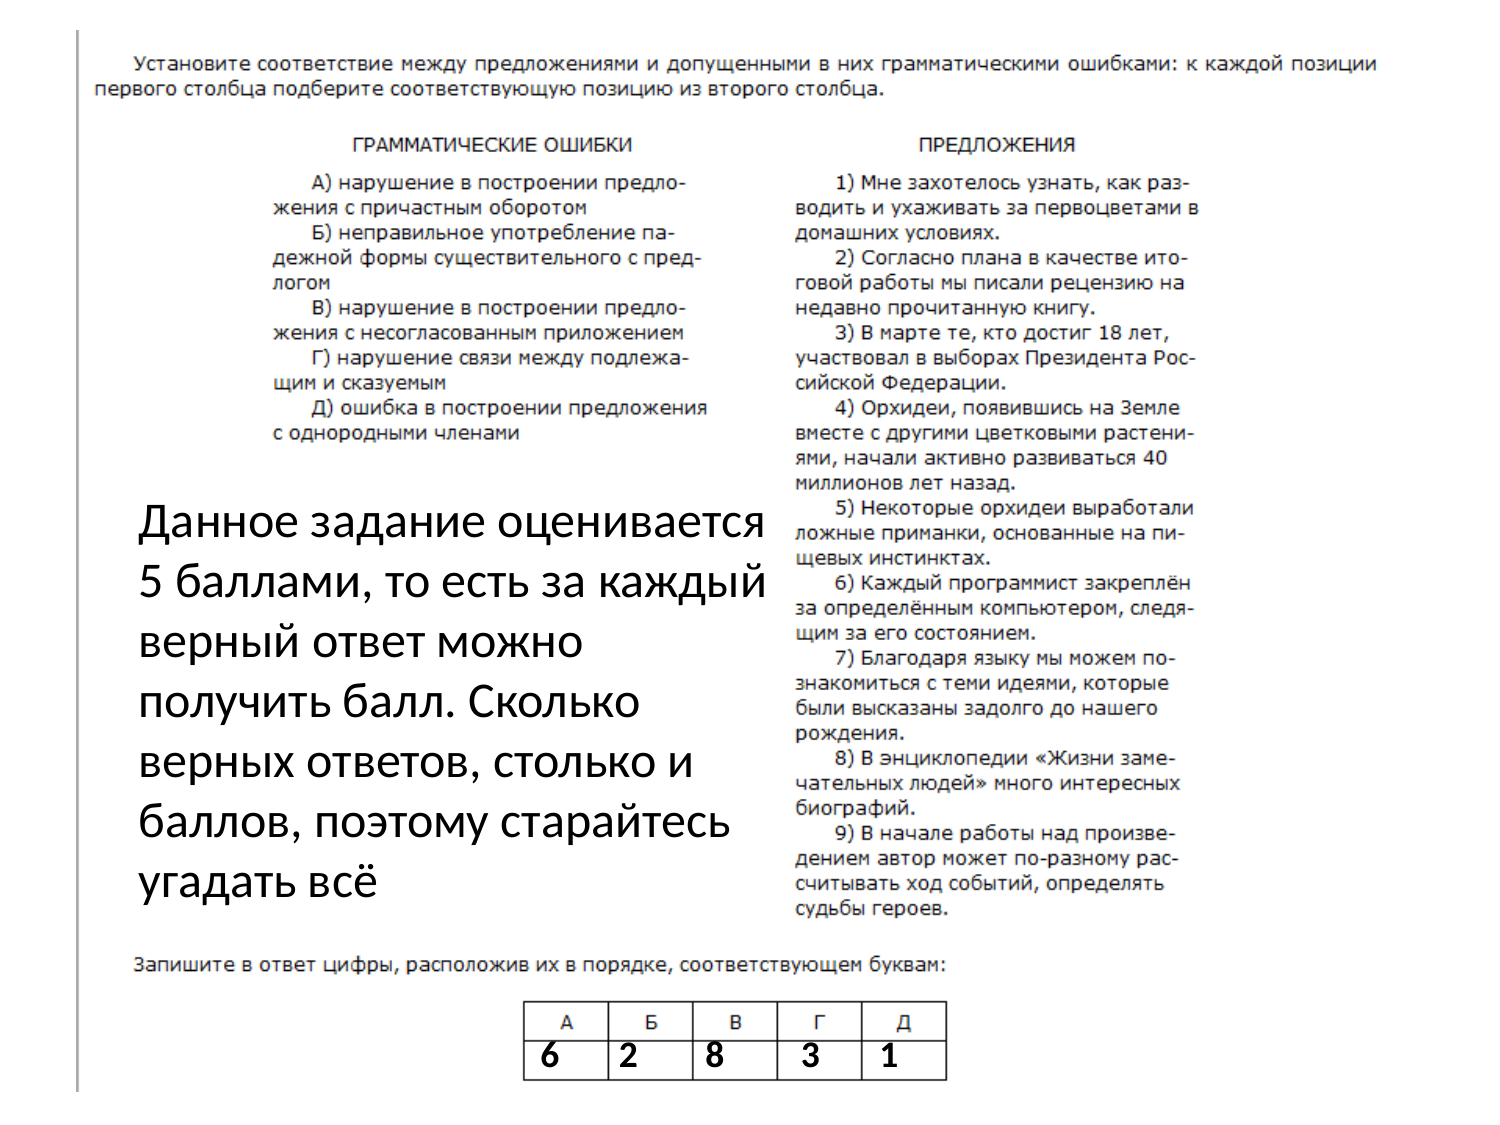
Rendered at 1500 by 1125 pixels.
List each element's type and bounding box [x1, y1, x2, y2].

picture [76, 30, 1426, 1093]
